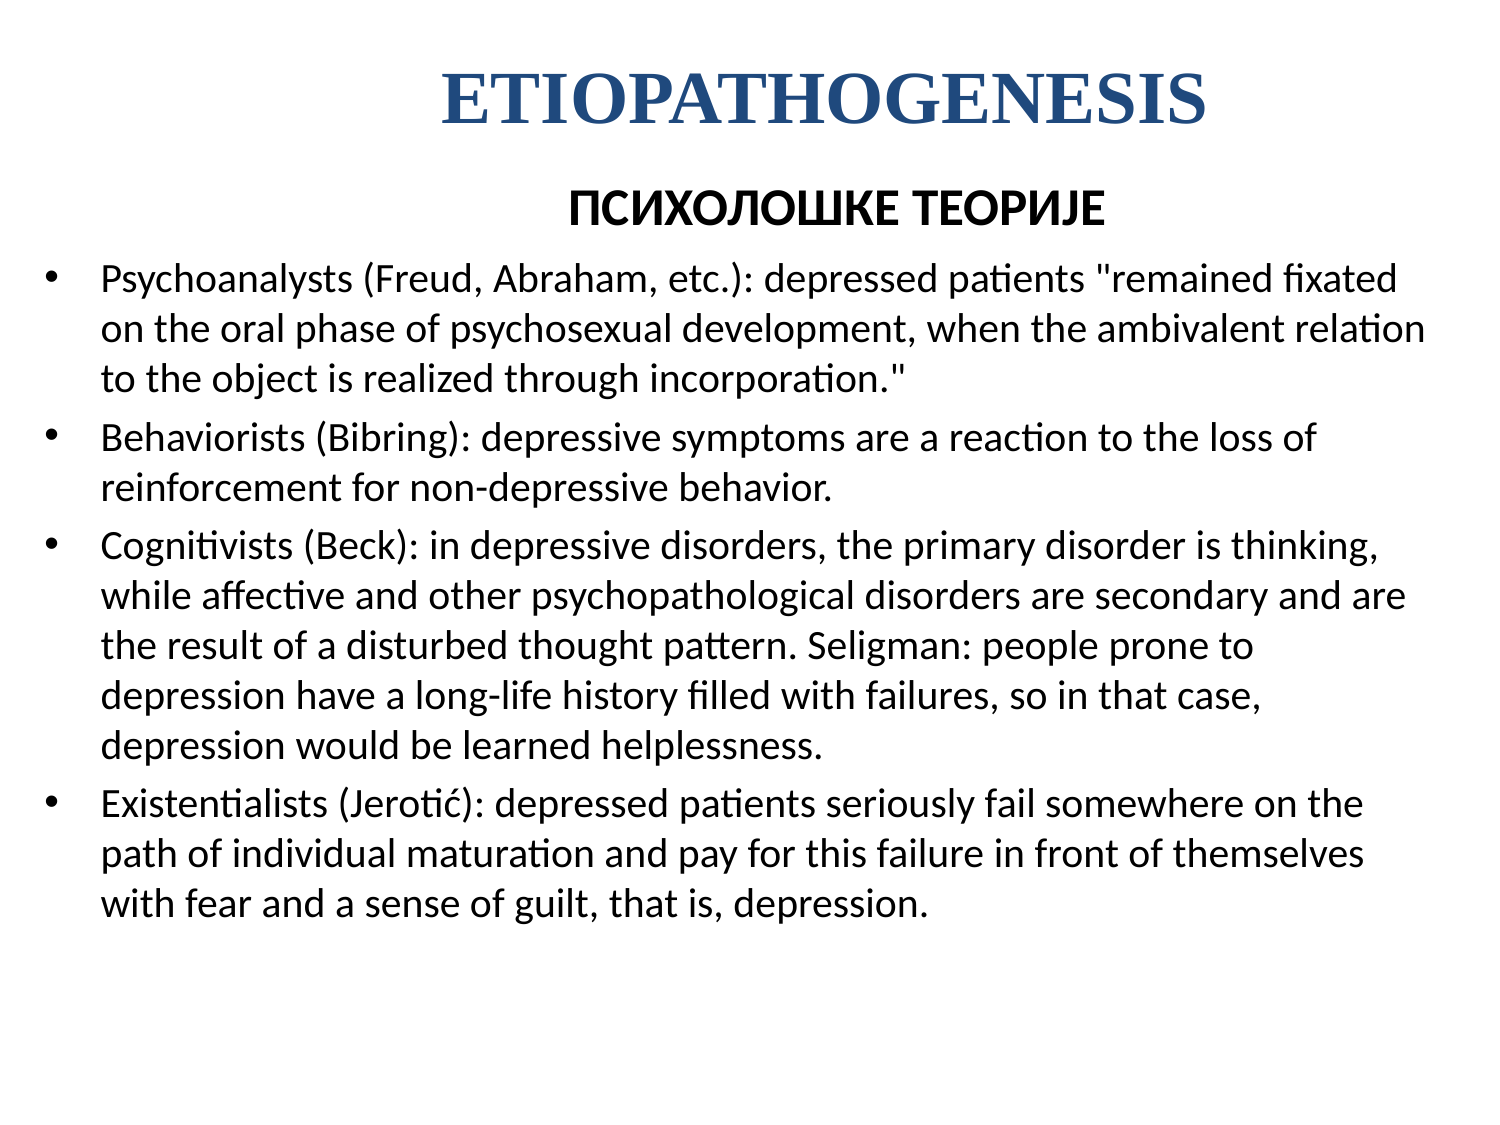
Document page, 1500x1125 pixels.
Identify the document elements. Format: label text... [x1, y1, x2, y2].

text_box ETIOPATHOGENESIS [187, 37, 1463, 150]
title ПСИХОЛОШКЕ ТЕОРИЈЕ [199, 164, 1476, 244]
list Psychoanalysts (Freud, Abraham, etc.): depressed patients "remained fixated on the oral phase of psychosexual development, when the ambivalent relation to the object is realized through incorporation." Behaviorists (Bibring): depressive symptoms are a reaction to the loss of reinforcement for non-depressive behavior. Cognitivists (Beck): in depressive disorders, the primary disorder is thinking, while affective and other psychopathological disorders are secondary and are the result of a disturbed thought pattern. Seligman: people prone to depression have a long-life history filled with failures, so in that case, depression would be learned helplessness. Existentialists (Jerotić): depressed patients seriously fail somewhere on the path of individual maturation and pay for this failure in front of themselves with fear and a sense of guilt, that is, depression. [29, 243, 1460, 1082]
